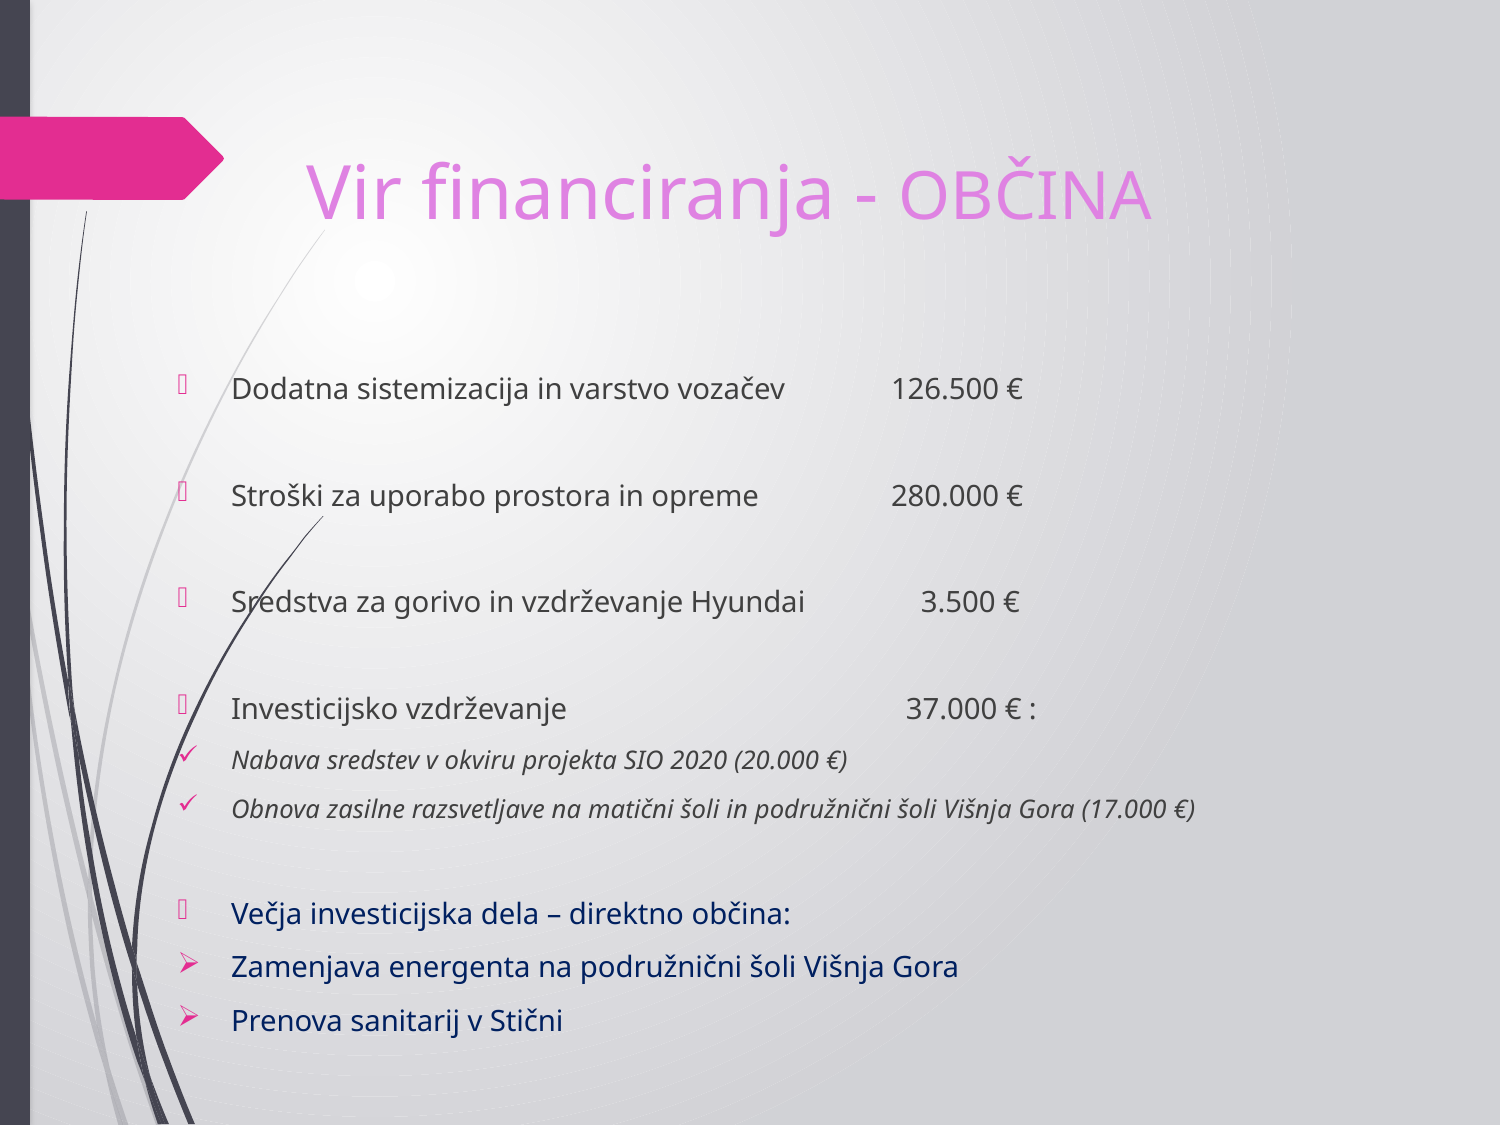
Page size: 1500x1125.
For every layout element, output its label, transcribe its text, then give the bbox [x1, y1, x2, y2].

list Dodatna sistemizacija in varstvo vozačev 126.500 € Stroški za uporabo prostora in opreme 280.000 € Sredstva za gorivo in vzdrževanje Hyundai 3.500 € Investicijsko vzdrževanje 37.000 € : Nabava sredstev v okviru projekta SIO 2020 (20.000 €) Obnova zasilne razsvetljave na matični šoli in podružnični šoli Višnja Gora (17.000 €) Večja investicijska dela – direktno občina: Zamenjava energenta na podružnični šoli Višnja Gora Prenova sanitarij v Stični [162, 362, 1425, 1059]
title Vir financiranja - OBČINA [135, 137, 1425, 325]
